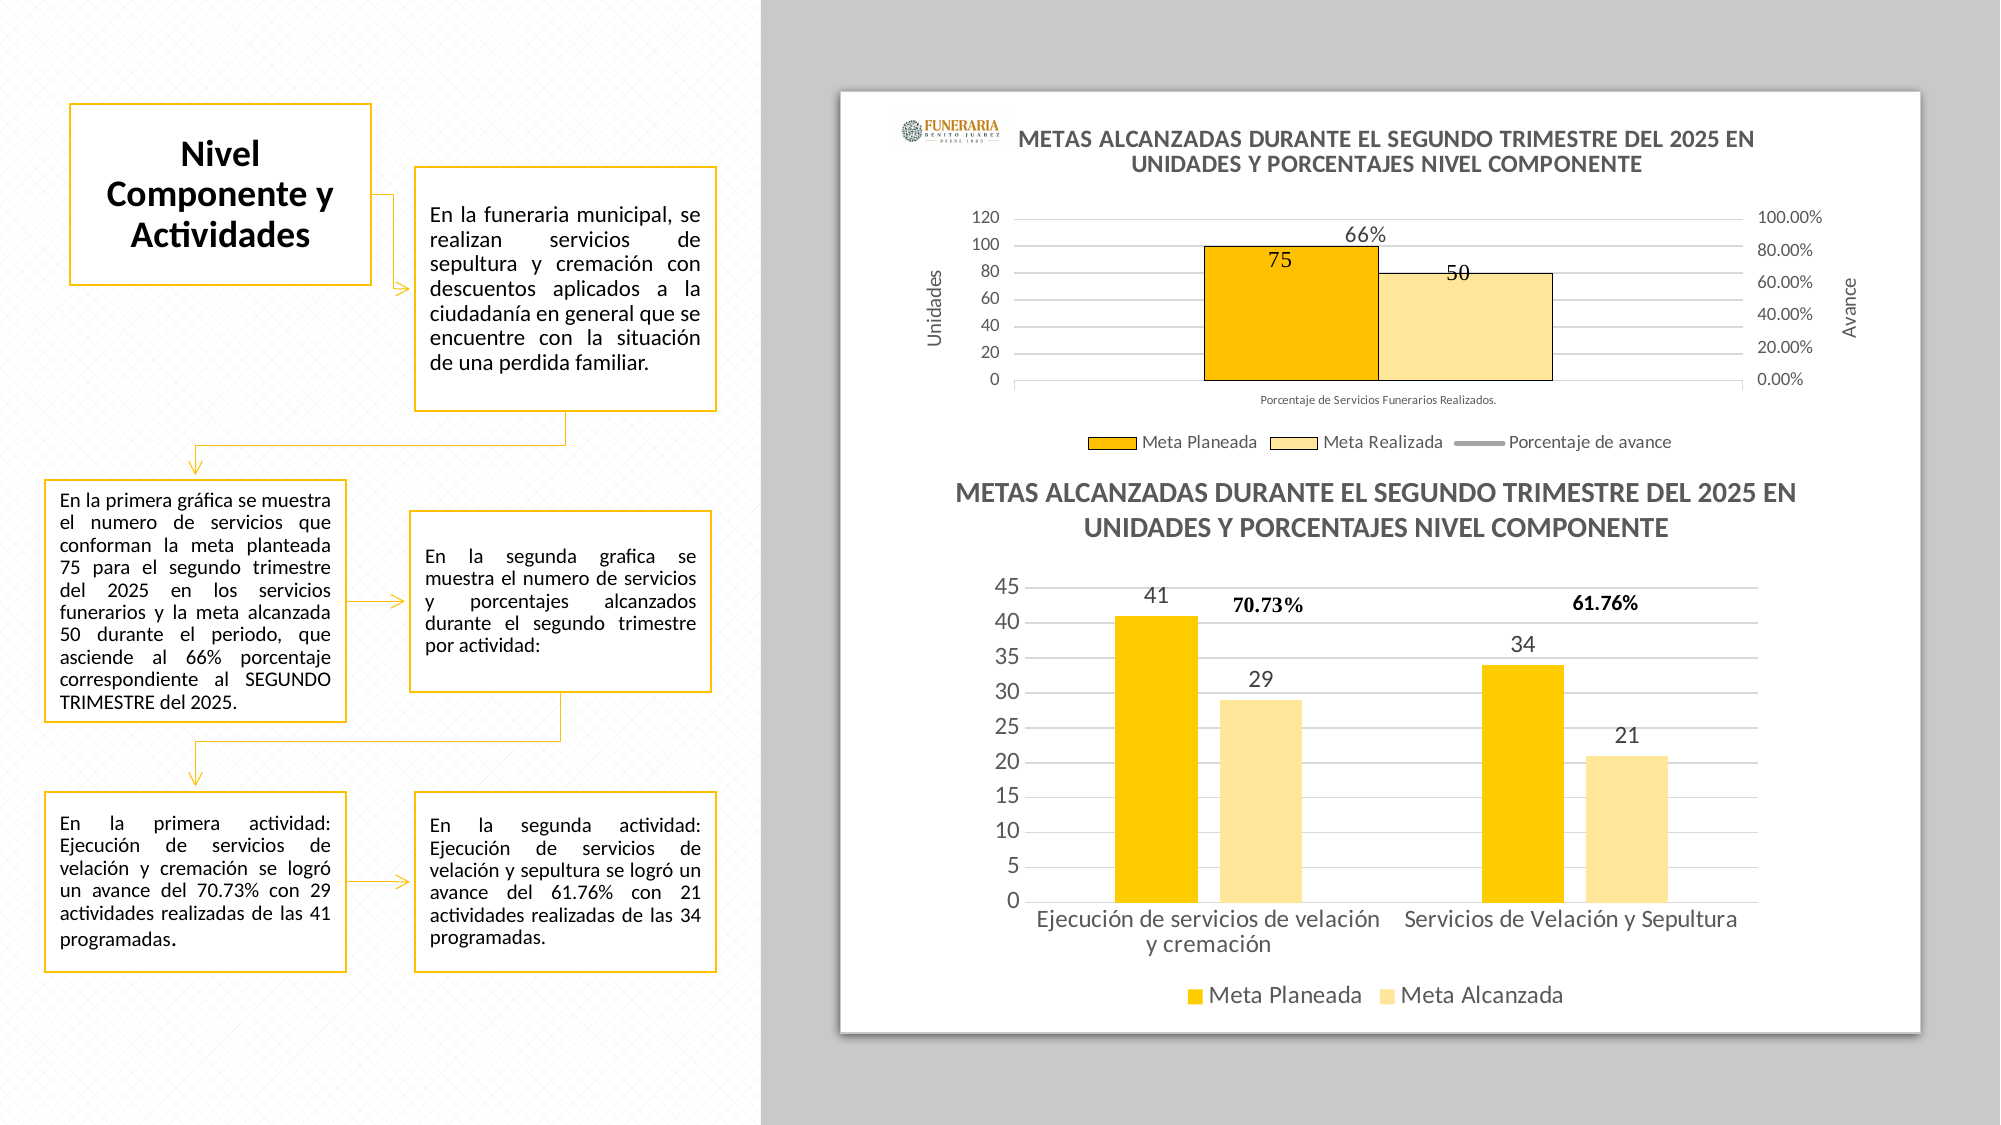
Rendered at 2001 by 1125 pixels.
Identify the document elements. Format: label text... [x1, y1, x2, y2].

text_box [839, 90, 1922, 1034]
chart [978, 566, 1775, 1016]
text_box [760, 0, 2000, 1125]
text_box METAS ALCANZADAS DURANTE EL SEGUNDO TRIMESTRE DEL 2025 EN UNIDADES Y PORCENTAJES NIVEL COMPONENTE [876, 466, 1877, 552]
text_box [44, 41, 717, 1098]
chart [893, 110, 1867, 459]
